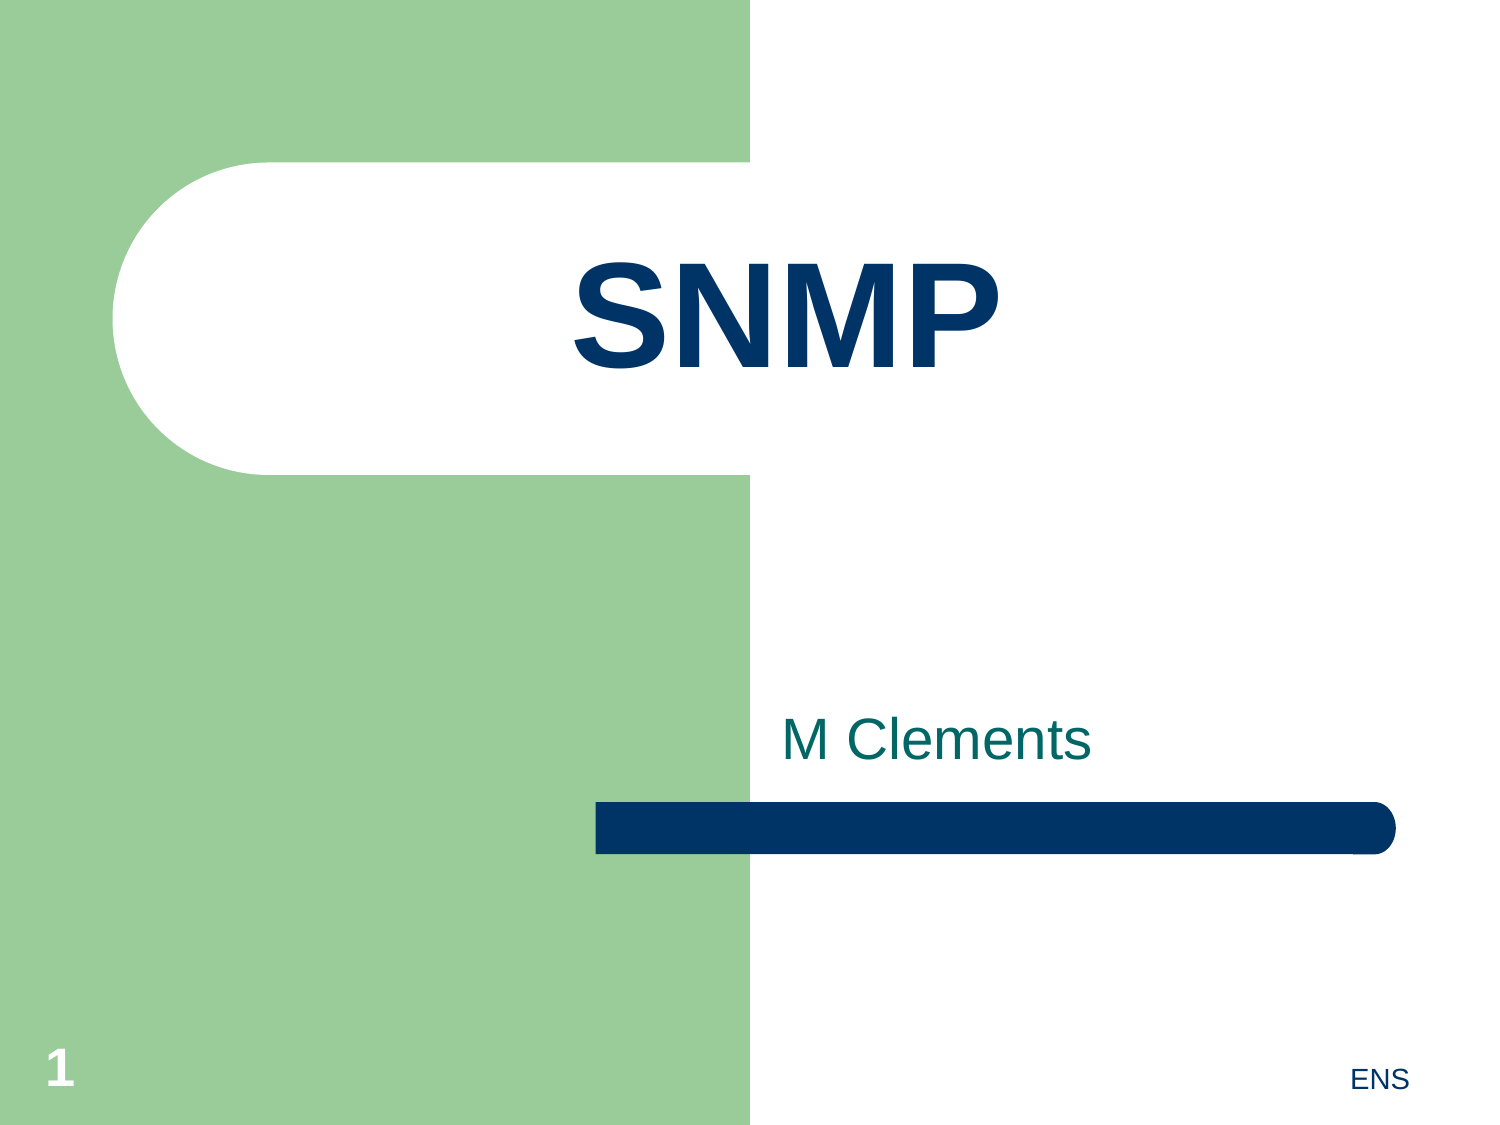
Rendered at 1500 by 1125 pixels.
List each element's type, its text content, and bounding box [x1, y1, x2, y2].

subtitle M Clements [766, 479, 1426, 780]
title SNMP [112, 162, 1463, 476]
slide_number 1 [12, 1024, 110, 1106]
footer ENS [949, 1024, 1426, 1104]
